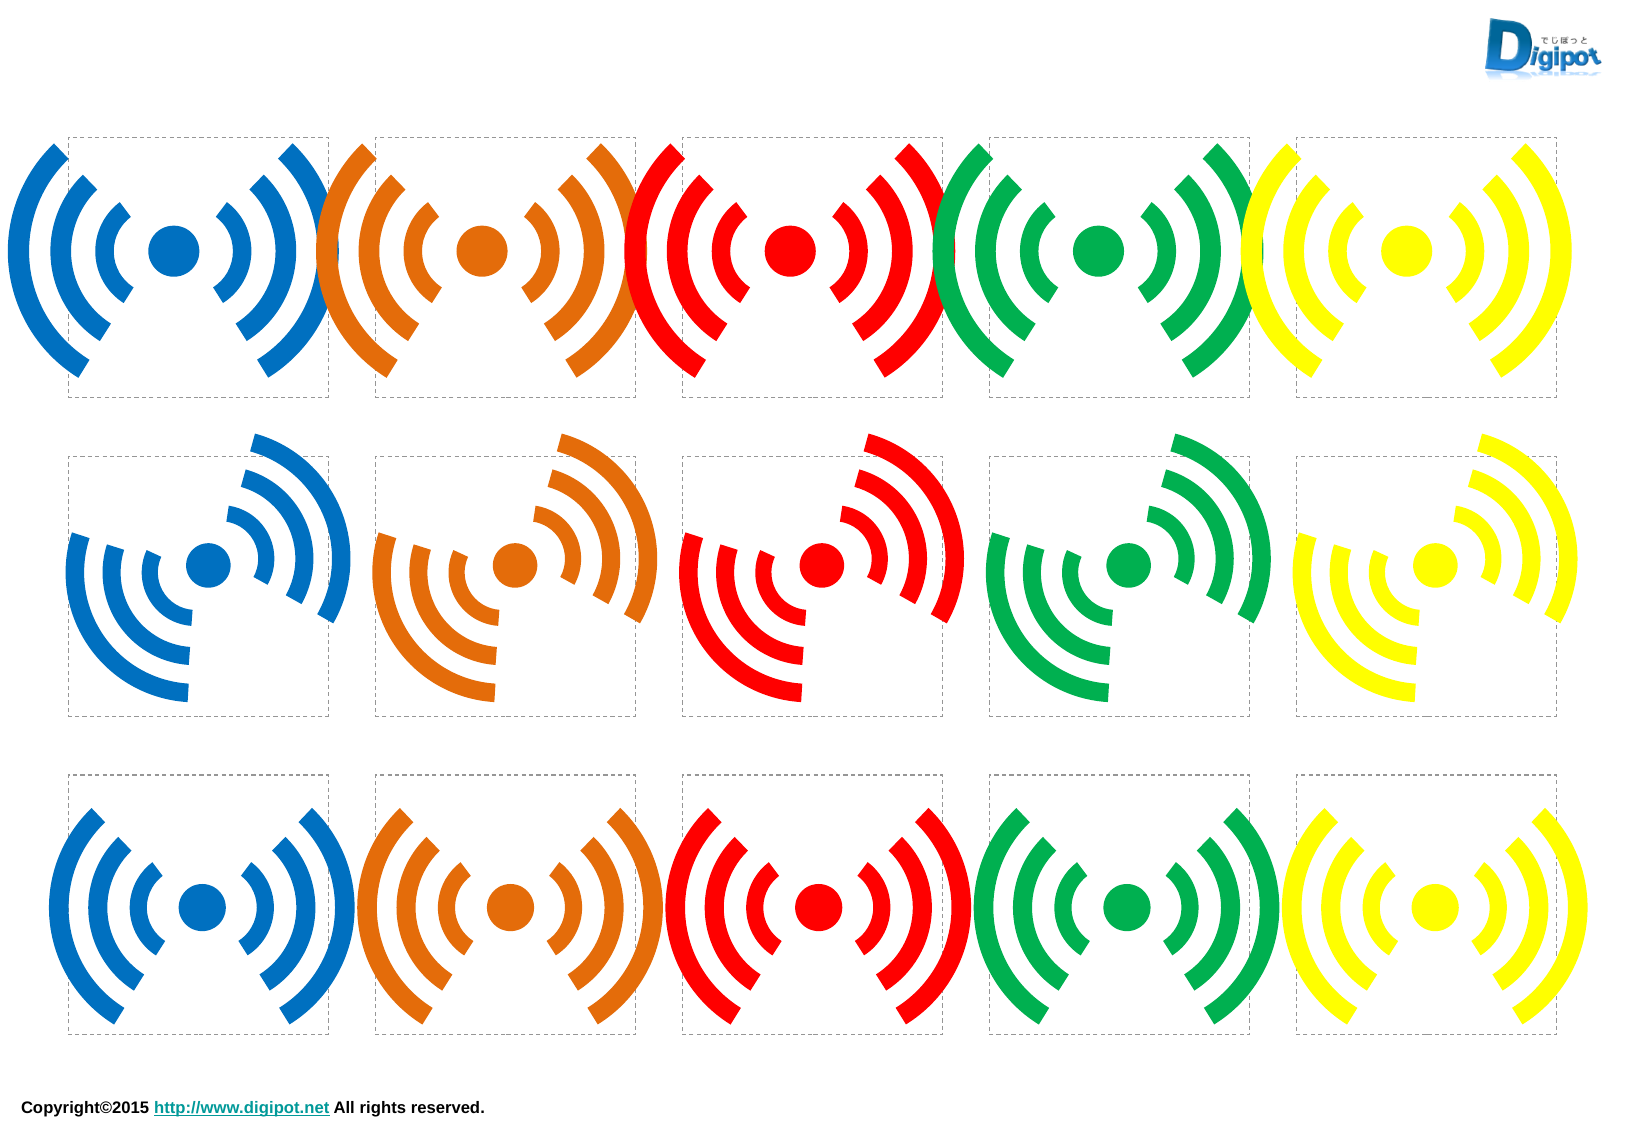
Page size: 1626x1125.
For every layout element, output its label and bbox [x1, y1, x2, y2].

text_box [48, 769, 355, 1046]
text_box [1290, 435, 1580, 696]
text_box [7, 101, 314, 401]
text_box [1281, 769, 1588, 1046]
text_box [973, 769, 1280, 1046]
text_box [370, 435, 660, 696]
text_box [665, 769, 972, 1046]
picture [1485, 18, 1602, 82]
text_box [676, 435, 966, 696]
text_box [356, 769, 664, 1046]
text_box [1240, 101, 1573, 401]
text_box [932, 101, 1239, 401]
text_box [63, 435, 353, 696]
text_box [623, 101, 931, 401]
text_box [315, 101, 622, 401]
text_box [983, 435, 1273, 696]
